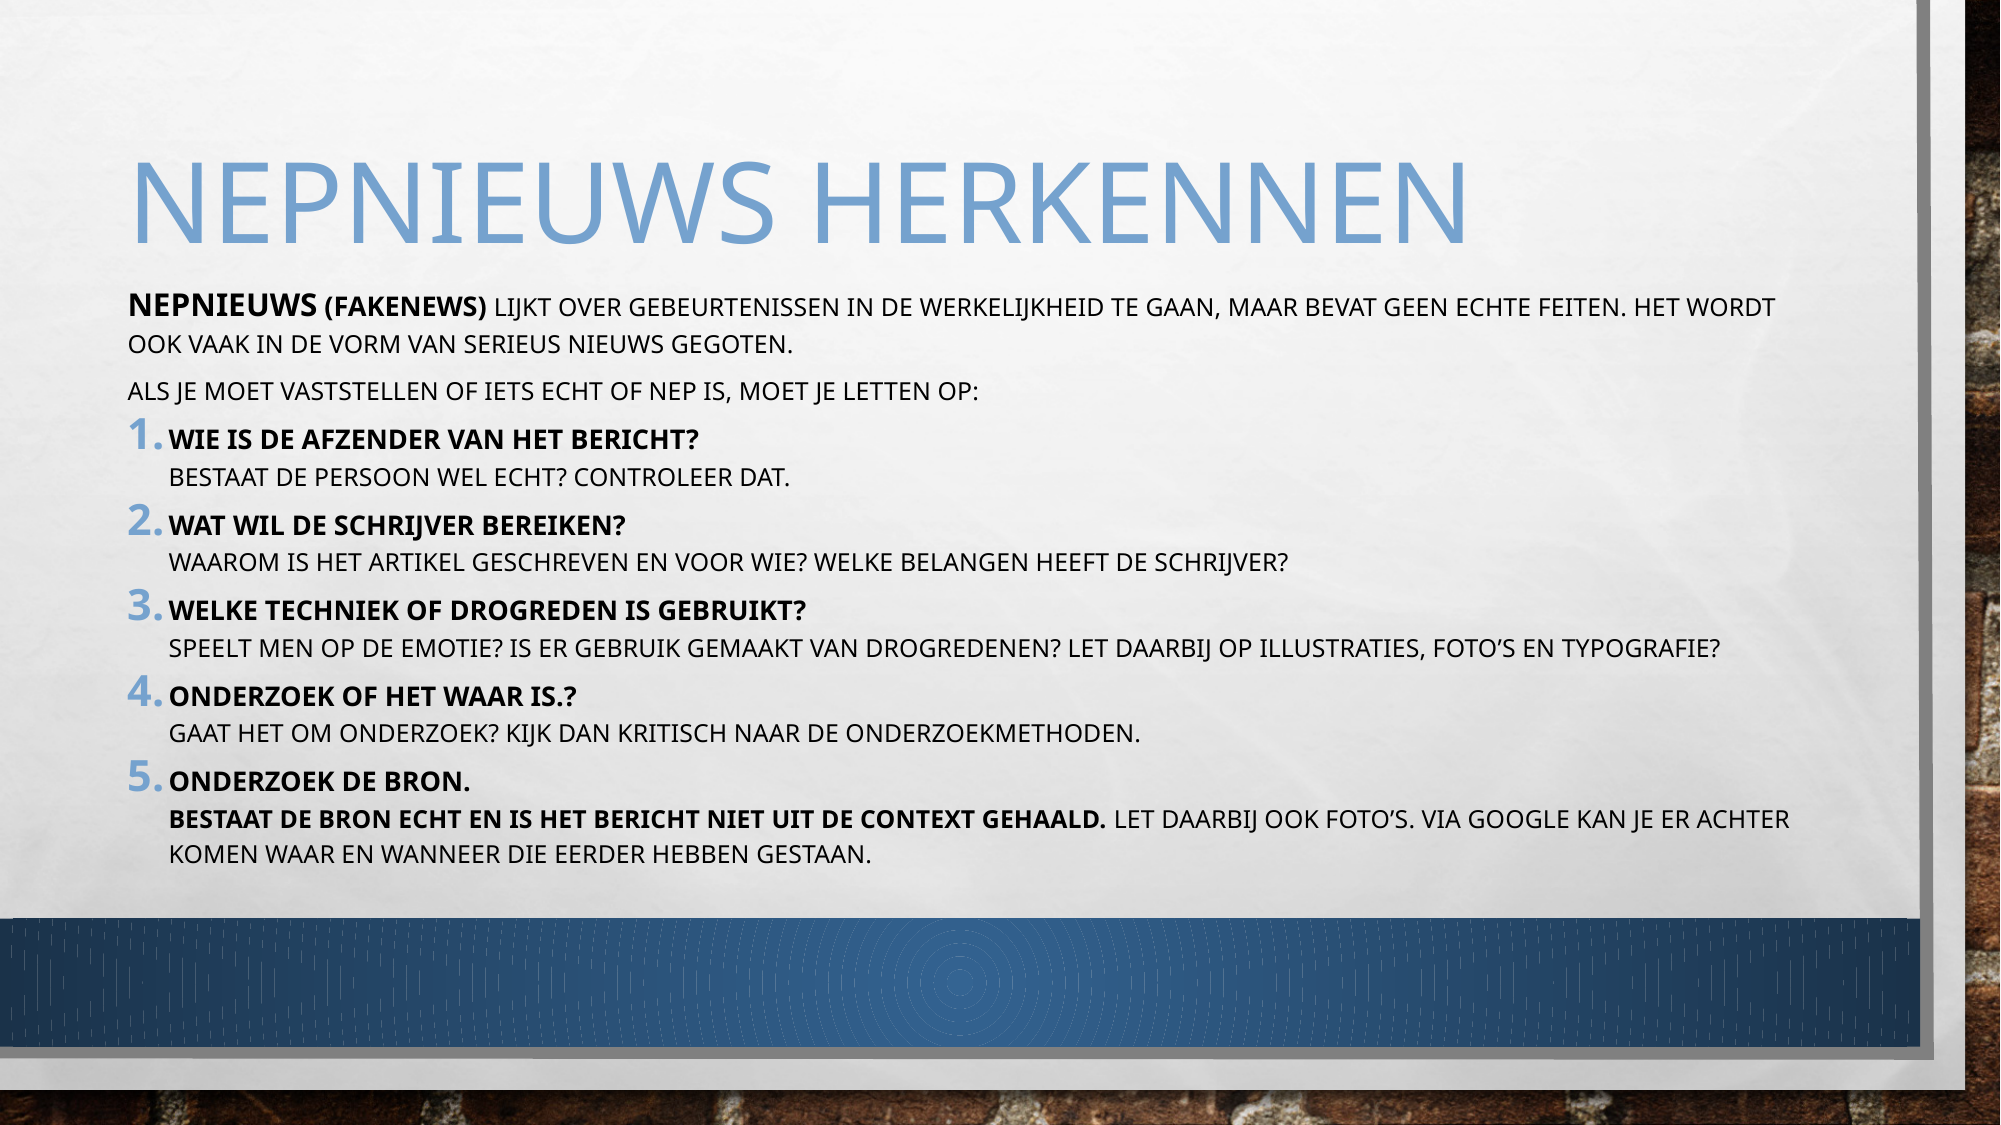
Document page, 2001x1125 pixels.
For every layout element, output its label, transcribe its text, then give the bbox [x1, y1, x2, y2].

list Nepnieuws (fakenews) lijkt over gebeurtenissen in de werkelijkheid te gaan, maar bevat geen echte feiten. Het wordt ook vaak in de vorm van serieus nieuws gegoten. Als je moet vaststellen of iets echt of nep is, moet je letten op: Wie is de afzender van het bericht? Bestaat de persoon wel echt? Controleer dat. Wat wil de schrijver bereiken? Waarom is het artikel geschreven en voor wie? Welke belangen heeft de schrijver? Welke techniek of drogreden is gebruikt? Speelt men op de emotie? Is er gebruik gemaakt van drogredenen? Let daarbij op illustraties, foto’s en typografie? Onderzoek of het waar is.? Gaat het om onderzoek? Kijk dan kritisch naar de onderzoekmethoden. Onderzoek de bron. Bestaat de bron echt en is het bericht niet uit de context gehaald. Let daarbij ook foto’s. Via Google kan je er achter komen waar en wanneer die eerder hebben gestaan. [112, 270, 1818, 882]
picture [0, 0, 2000, 1125]
title Nepnieuws herkennen [112, 112, 1818, 270]
